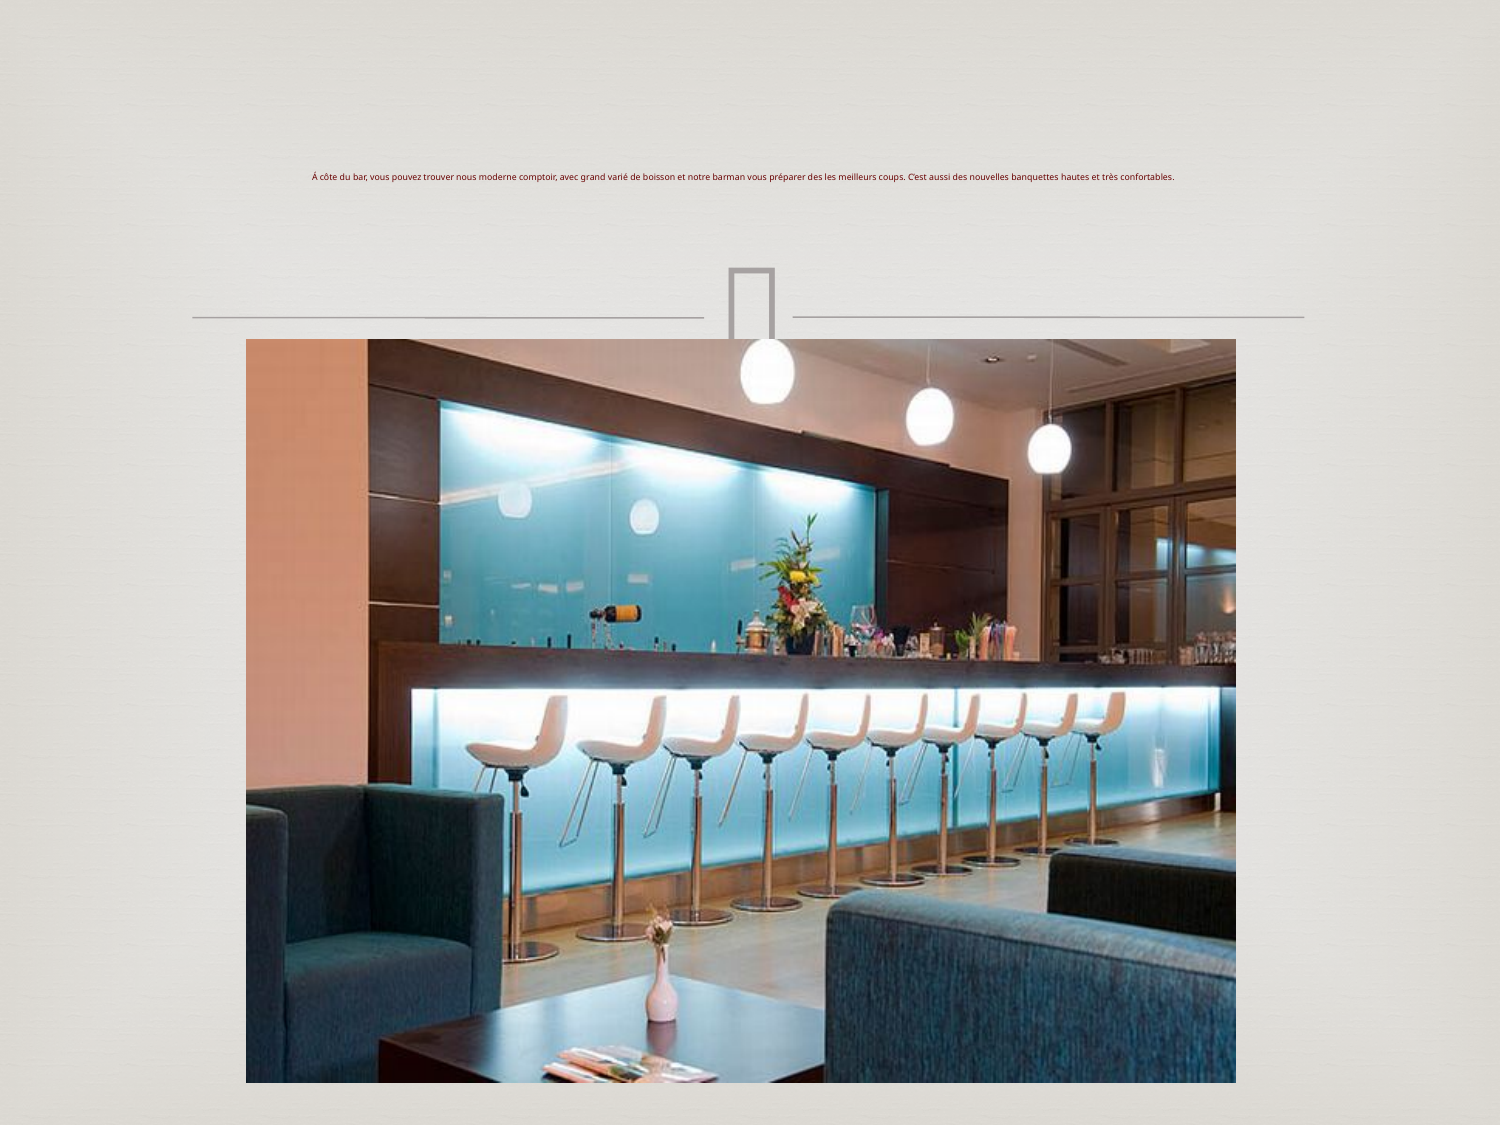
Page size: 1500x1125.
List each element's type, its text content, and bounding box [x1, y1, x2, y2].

title Á côte du bar, vous pouvez trouver nous moderne comptoir, avec grand varié de boisson et notre barman vous préparer des les meilleurs coups. C’est aussi des nouvelles banquettes hautes et très confortables. [112, 93, 1376, 244]
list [245, 339, 1237, 1083]
